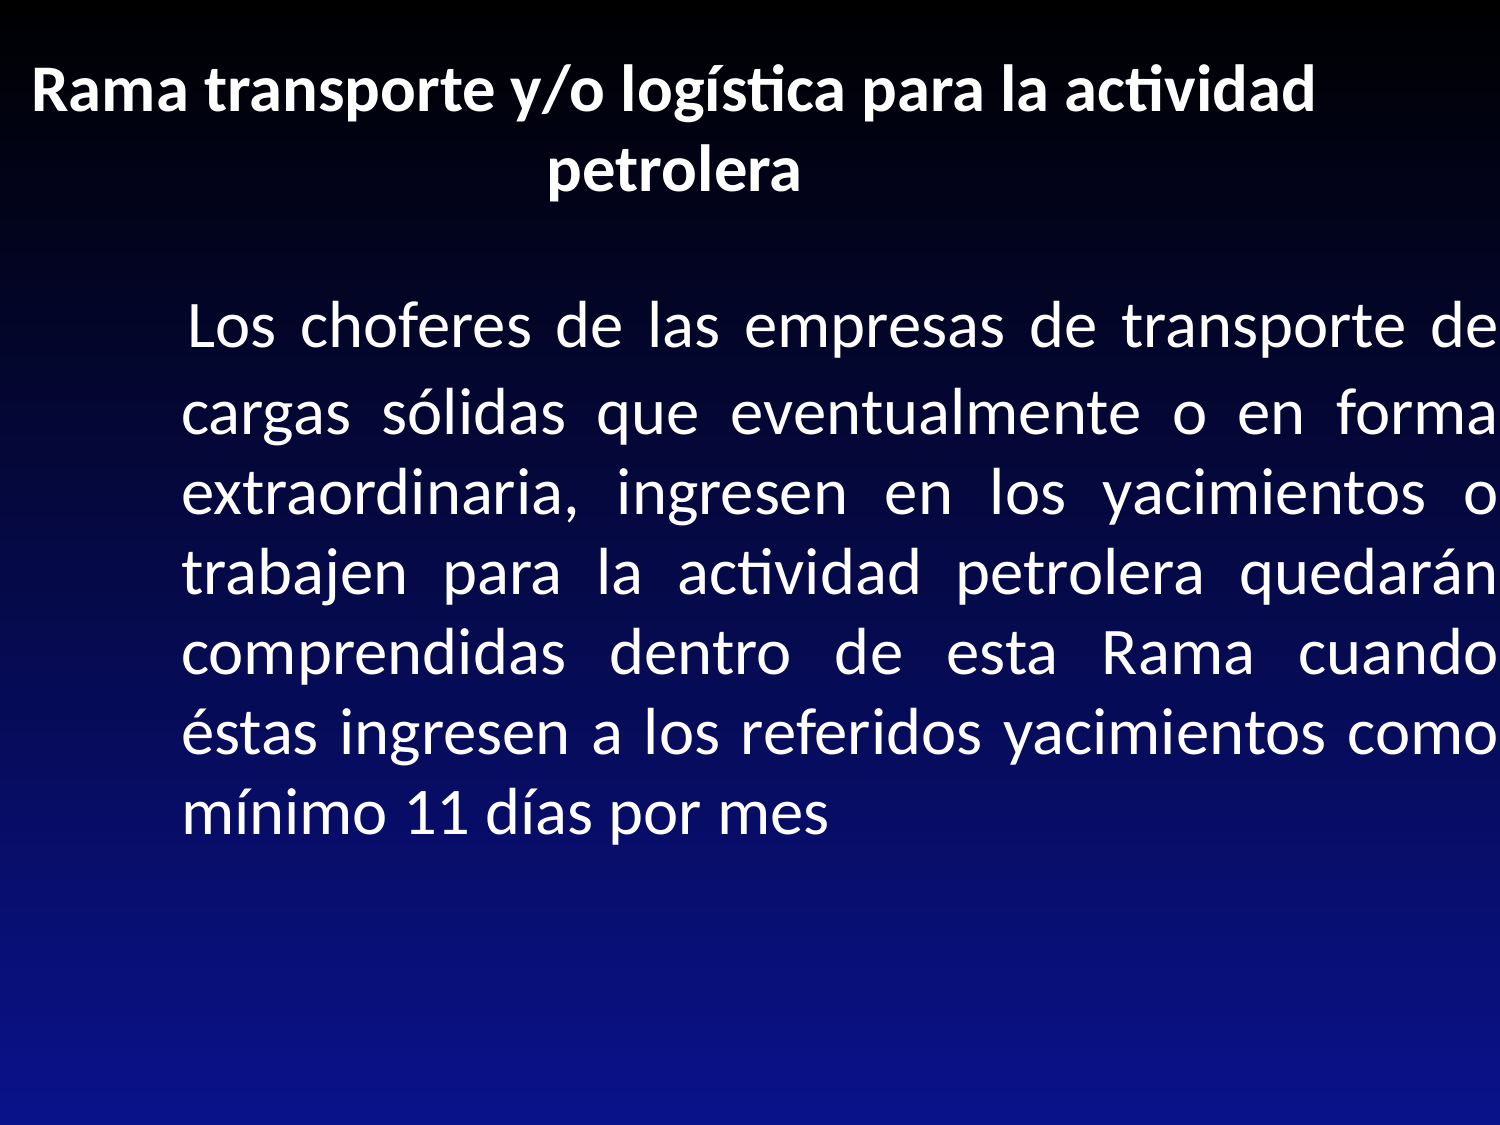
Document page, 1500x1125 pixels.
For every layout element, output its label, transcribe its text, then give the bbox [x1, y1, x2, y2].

list Los choferes de las empresas de transporte de cargas sólidas que eventualmente o en forma extraordinaria, ingresen en los yacimientos o trabajen para la actividad petrolera quedarán comprendidas dentro de esta Rama cuando éstas ingresen a los referidos yacimientos como mínimo 11 días por mes [124, 247, 1500, 898]
title Rama transporte y/o logística para la actividad petrolera [0, 44, 1351, 233]
